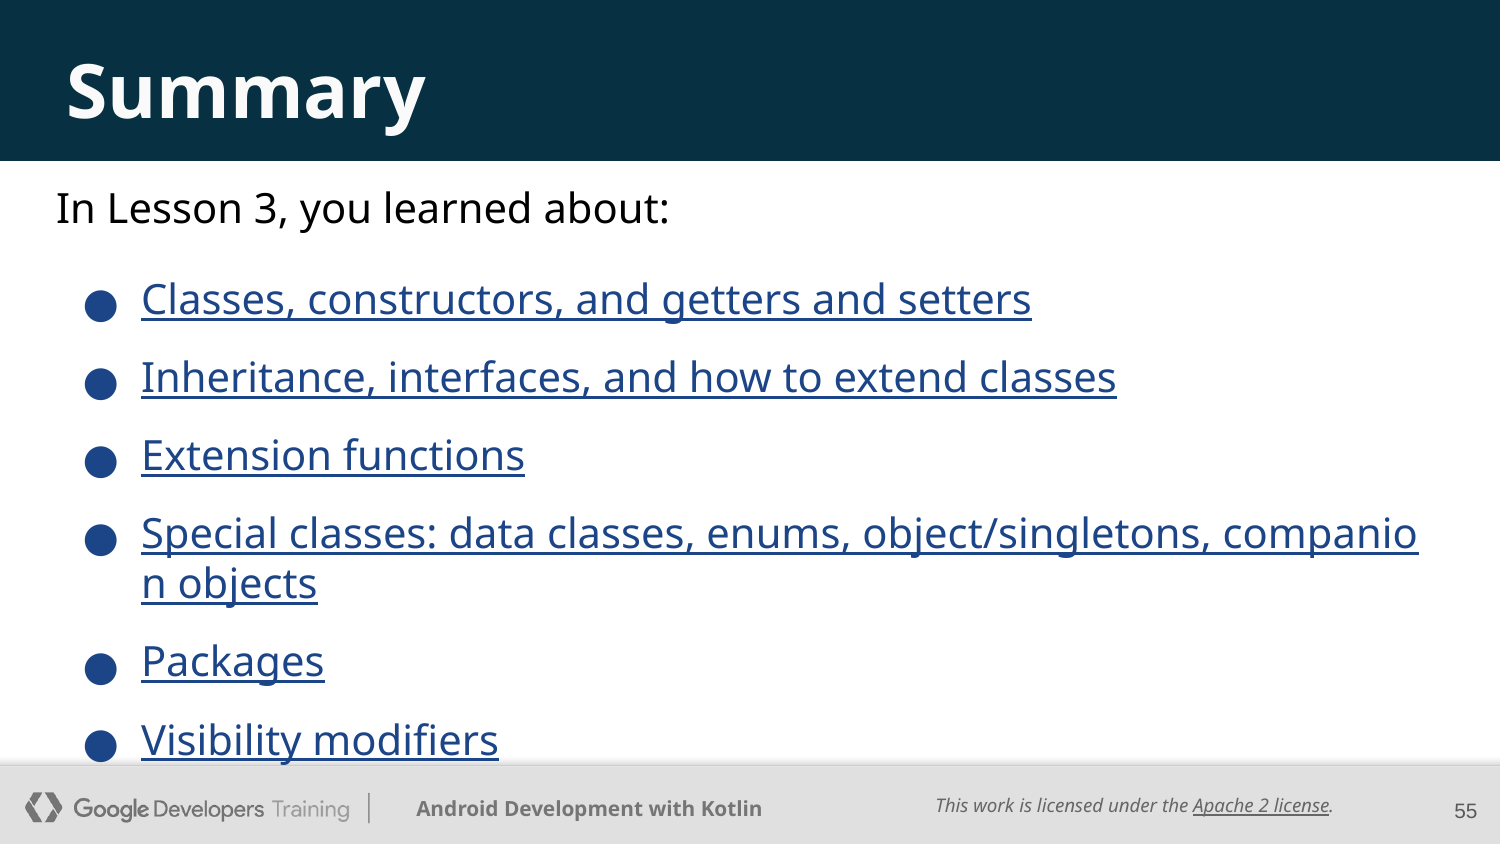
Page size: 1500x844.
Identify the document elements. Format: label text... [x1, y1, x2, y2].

title Summary [51, 28, 1449, 122]
picture [0, 161, 1500, 844]
slide_number ‹#› [1402, 777, 1493, 842]
text_box In Lesson 3, you learned about: [41, 167, 734, 227]
list Classes, constructors, and getters and setters Inheritance, interfaces, and how to extend classes Extension functions Special classes: data classes, enums, object/singletons, companion objects Packages Visibility modifiers [51, 249, 1449, 701]
